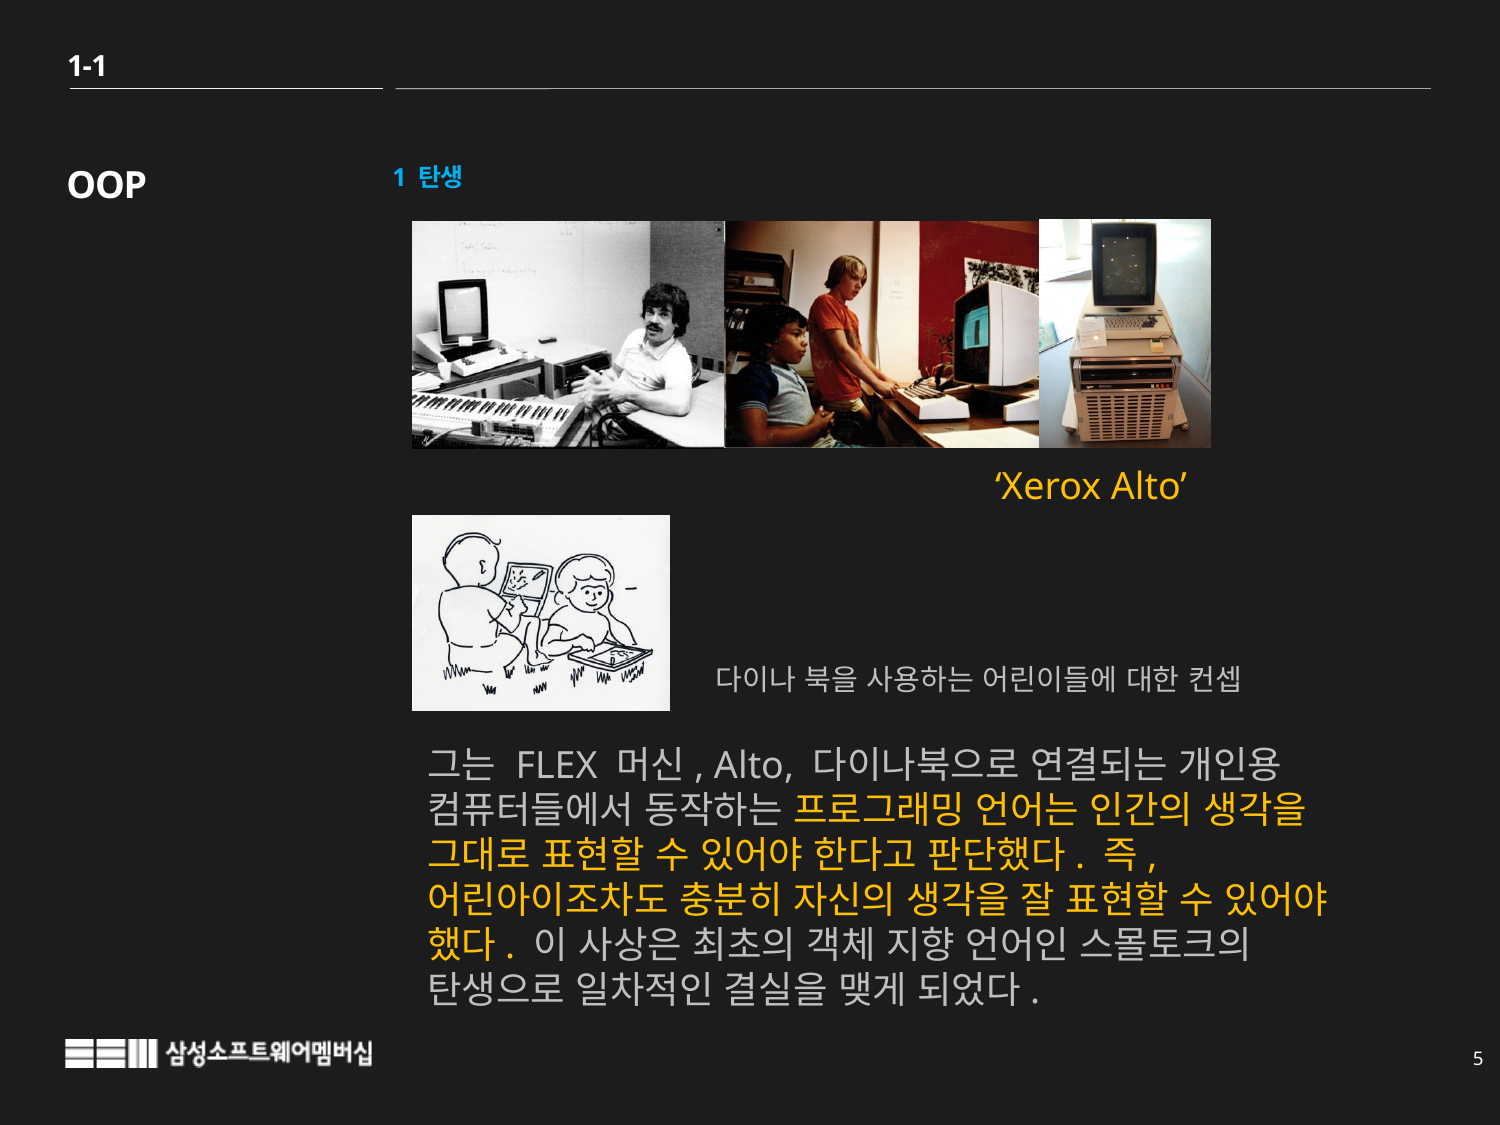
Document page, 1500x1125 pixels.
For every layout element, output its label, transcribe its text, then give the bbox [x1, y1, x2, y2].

text_box 그는 FLEX 머신, Alto, 다이나북으로 연결되는 개인용 컴퓨터들에서 동작하는 프로그래밍 언어는 인간의 생각을 그대로 표현할 수 있어야 한다고 판단했다. 즉, 어린아이조차도 충분히 자신의 생각을 잘 표현할 수 있어야 했다. 이 사상은 최초의 객체 지향 언어인 스몰토크의 탄생으로 일차적인 결실을 맺게 되었다. [412, 733, 1400, 1019]
text_box OOP [51, 149, 338, 214]
picture [412, 219, 1211, 449]
picture [412, 514, 670, 711]
text_box 5 [1377, 1039, 1499, 1080]
text_box 1 탄생 [377, 154, 803, 199]
picture [64, 1039, 375, 1068]
text_box 1-1 [52, 39, 123, 90]
text_box ‘Xerox Alto’ [980, 455, 1202, 515]
text_box 다이나 북을 사용하는 어린이들에 대한 컨셉 [700, 653, 1258, 704]
